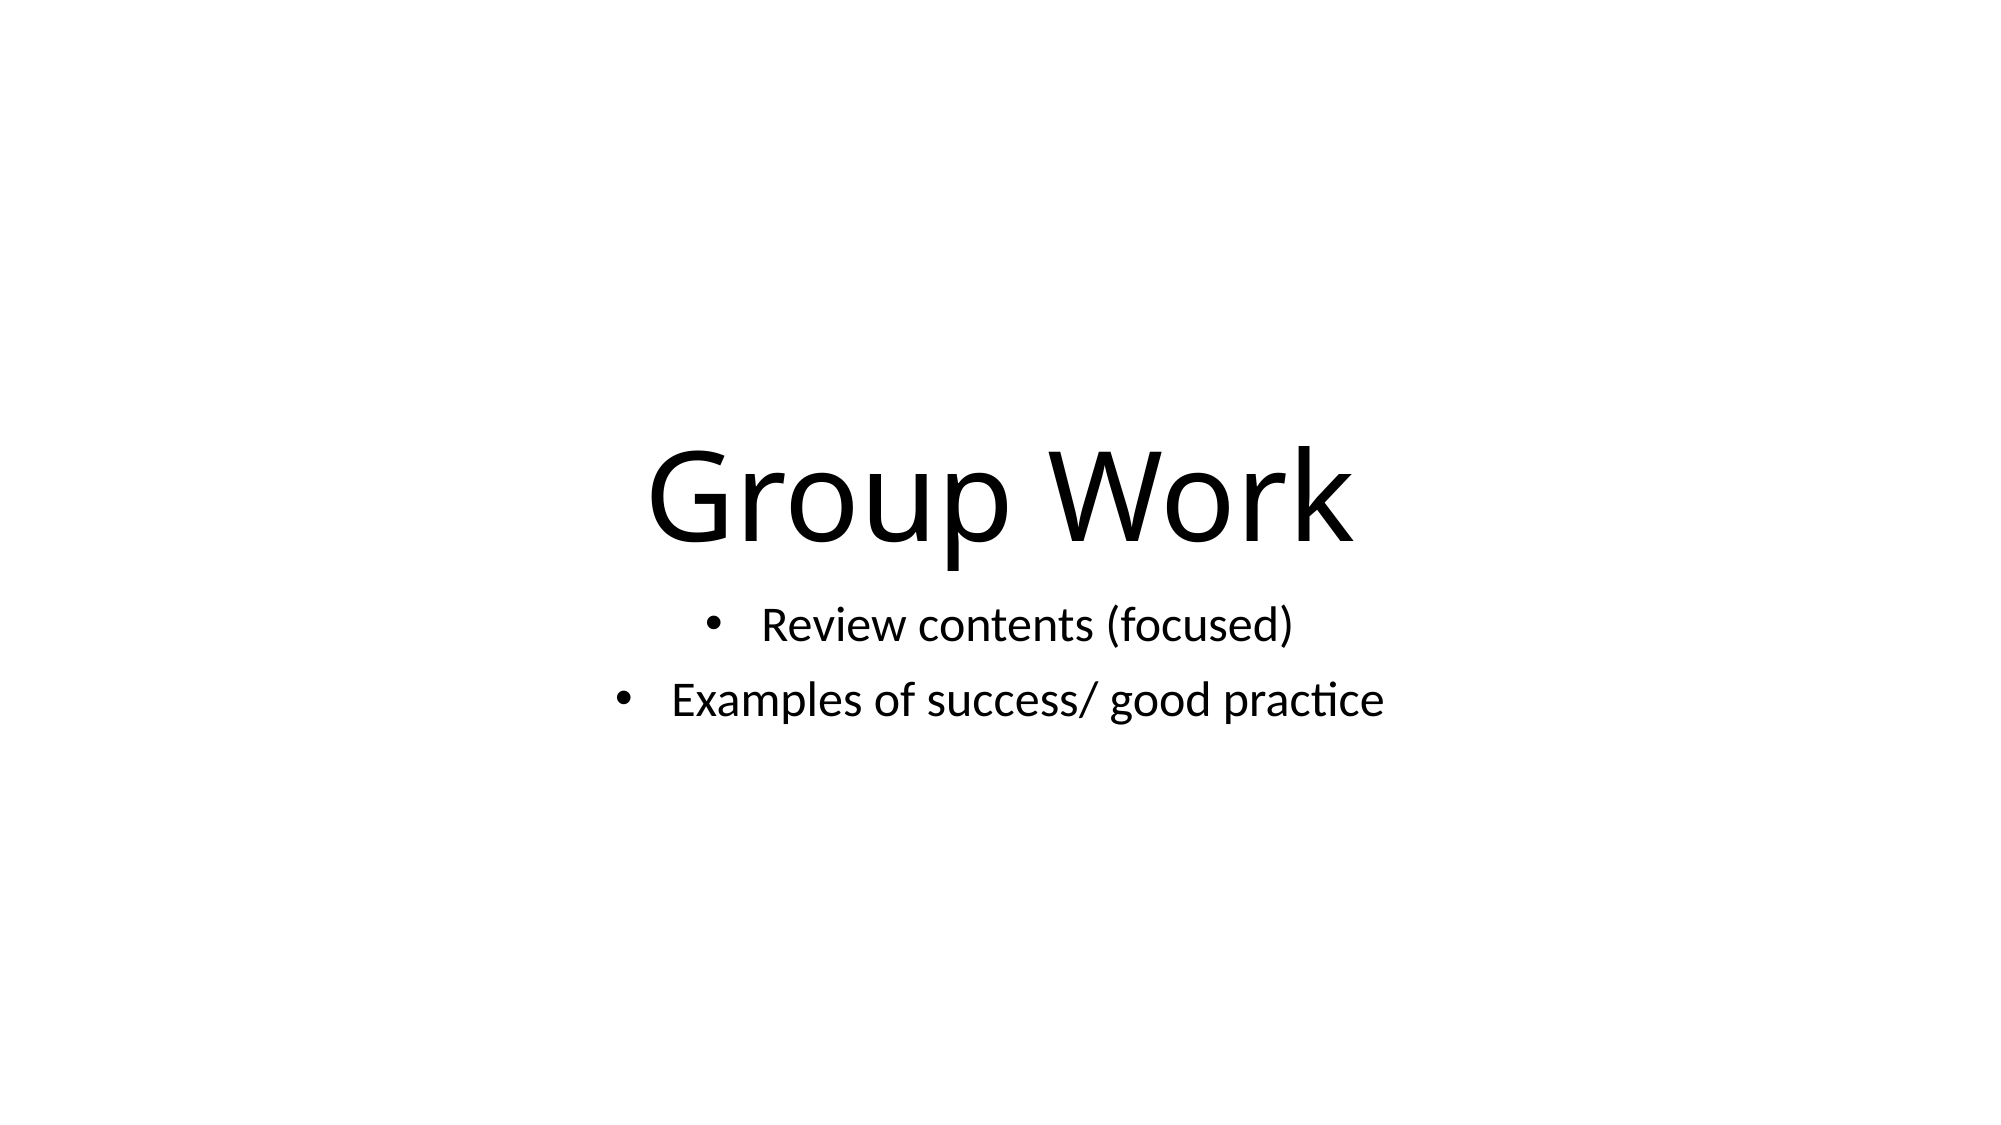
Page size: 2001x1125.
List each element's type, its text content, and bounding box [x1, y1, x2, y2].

title Group Work [249, 184, 1750, 576]
subtitle Review contents (focused) Examples of success/ good practice [249, 590, 1750, 863]
